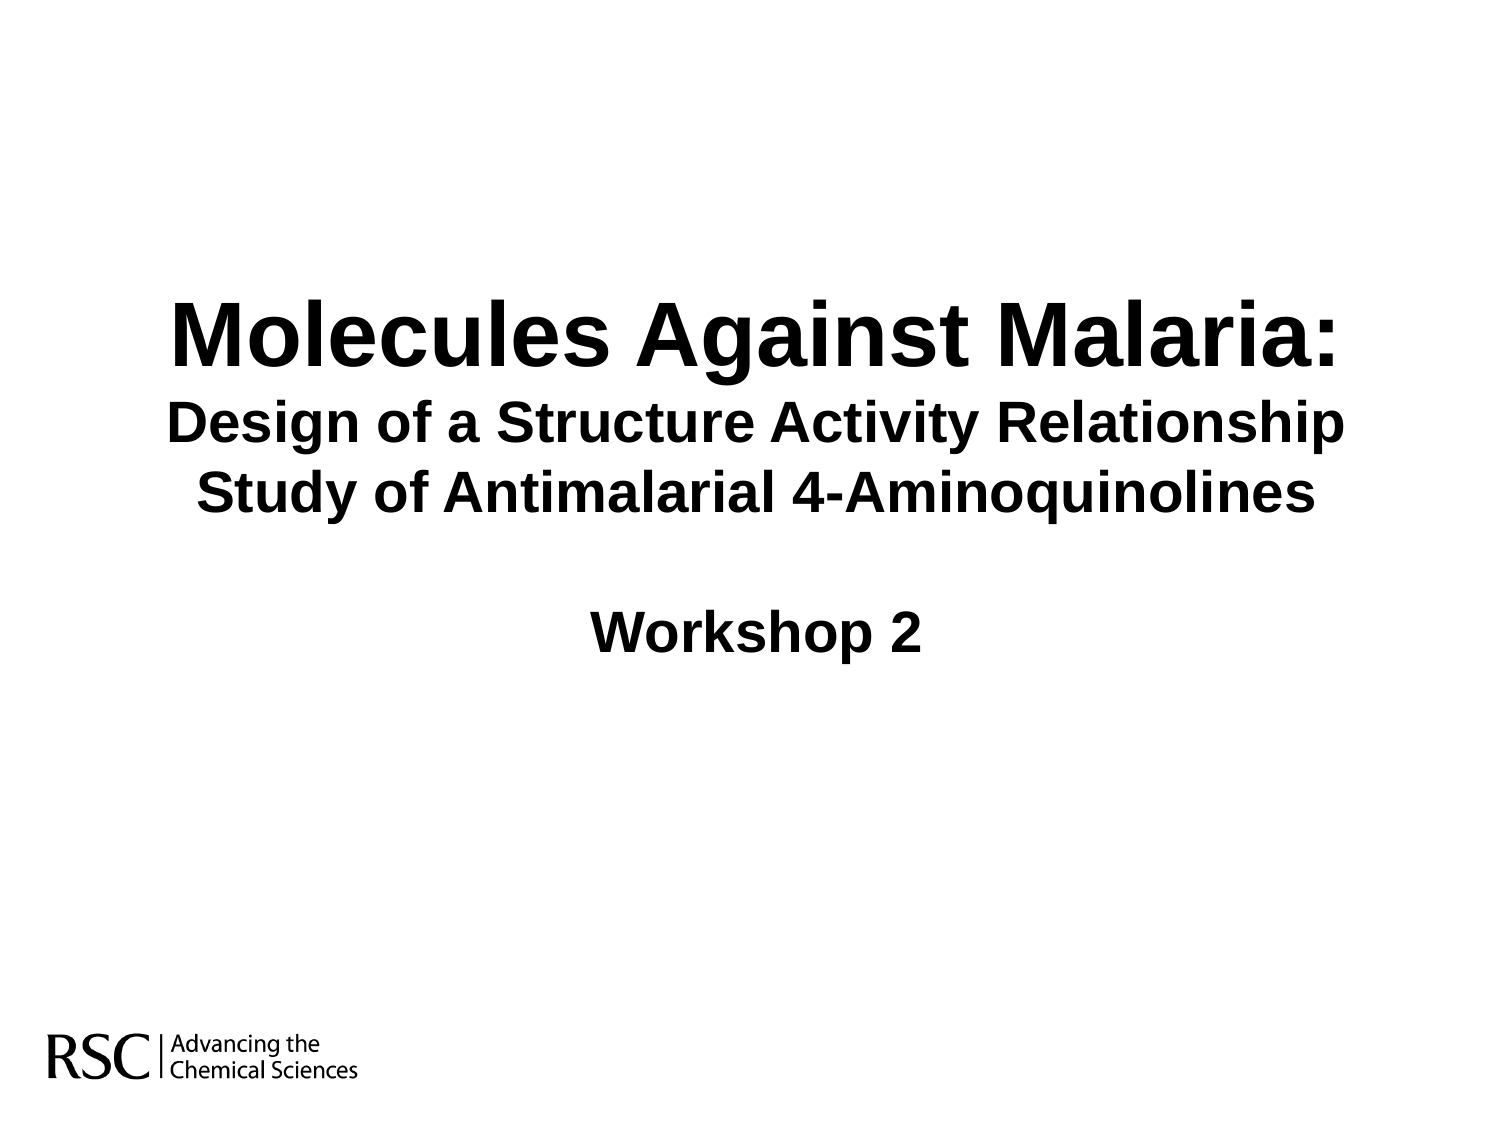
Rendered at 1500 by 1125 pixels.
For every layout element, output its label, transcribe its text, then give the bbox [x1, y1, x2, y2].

text_box Molecules Against Malaria: Design of a Structure Activity Relationship Study of Antimalarial 4-Aminoquinolines Workshop 2 [123, 267, 1390, 882]
